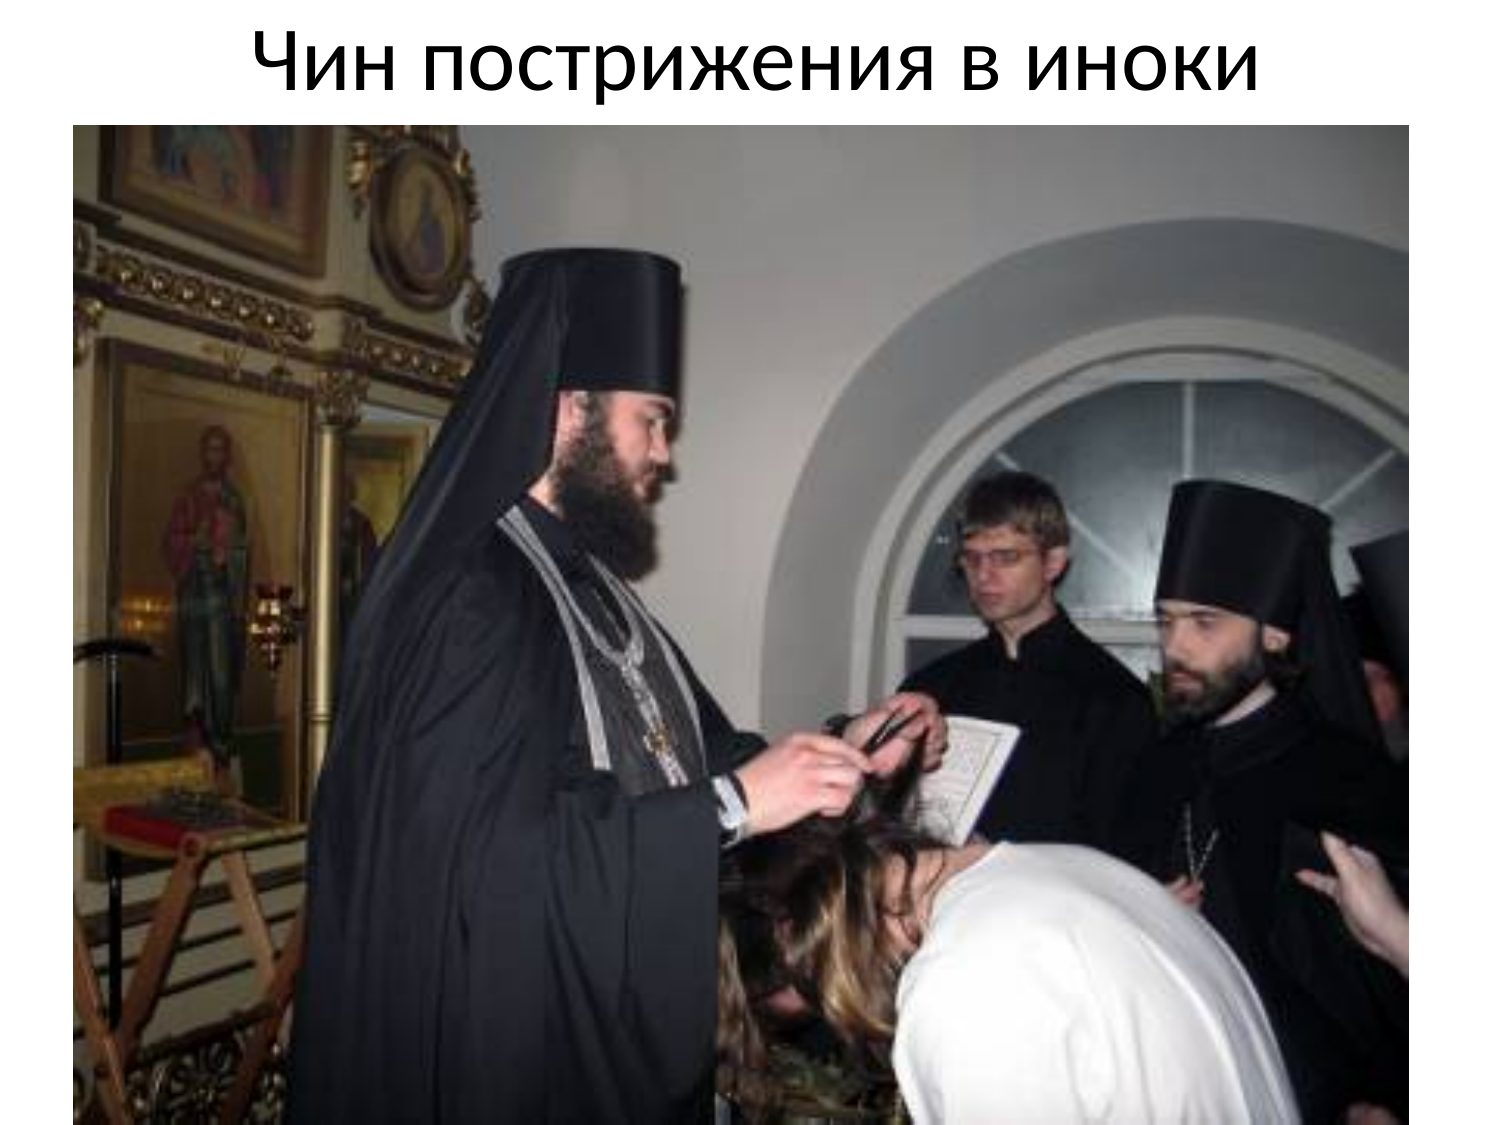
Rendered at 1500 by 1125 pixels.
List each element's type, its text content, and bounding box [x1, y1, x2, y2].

picture [73, 125, 1409, 1125]
title Чин пострижения в иноки [64, 0, 1449, 148]
